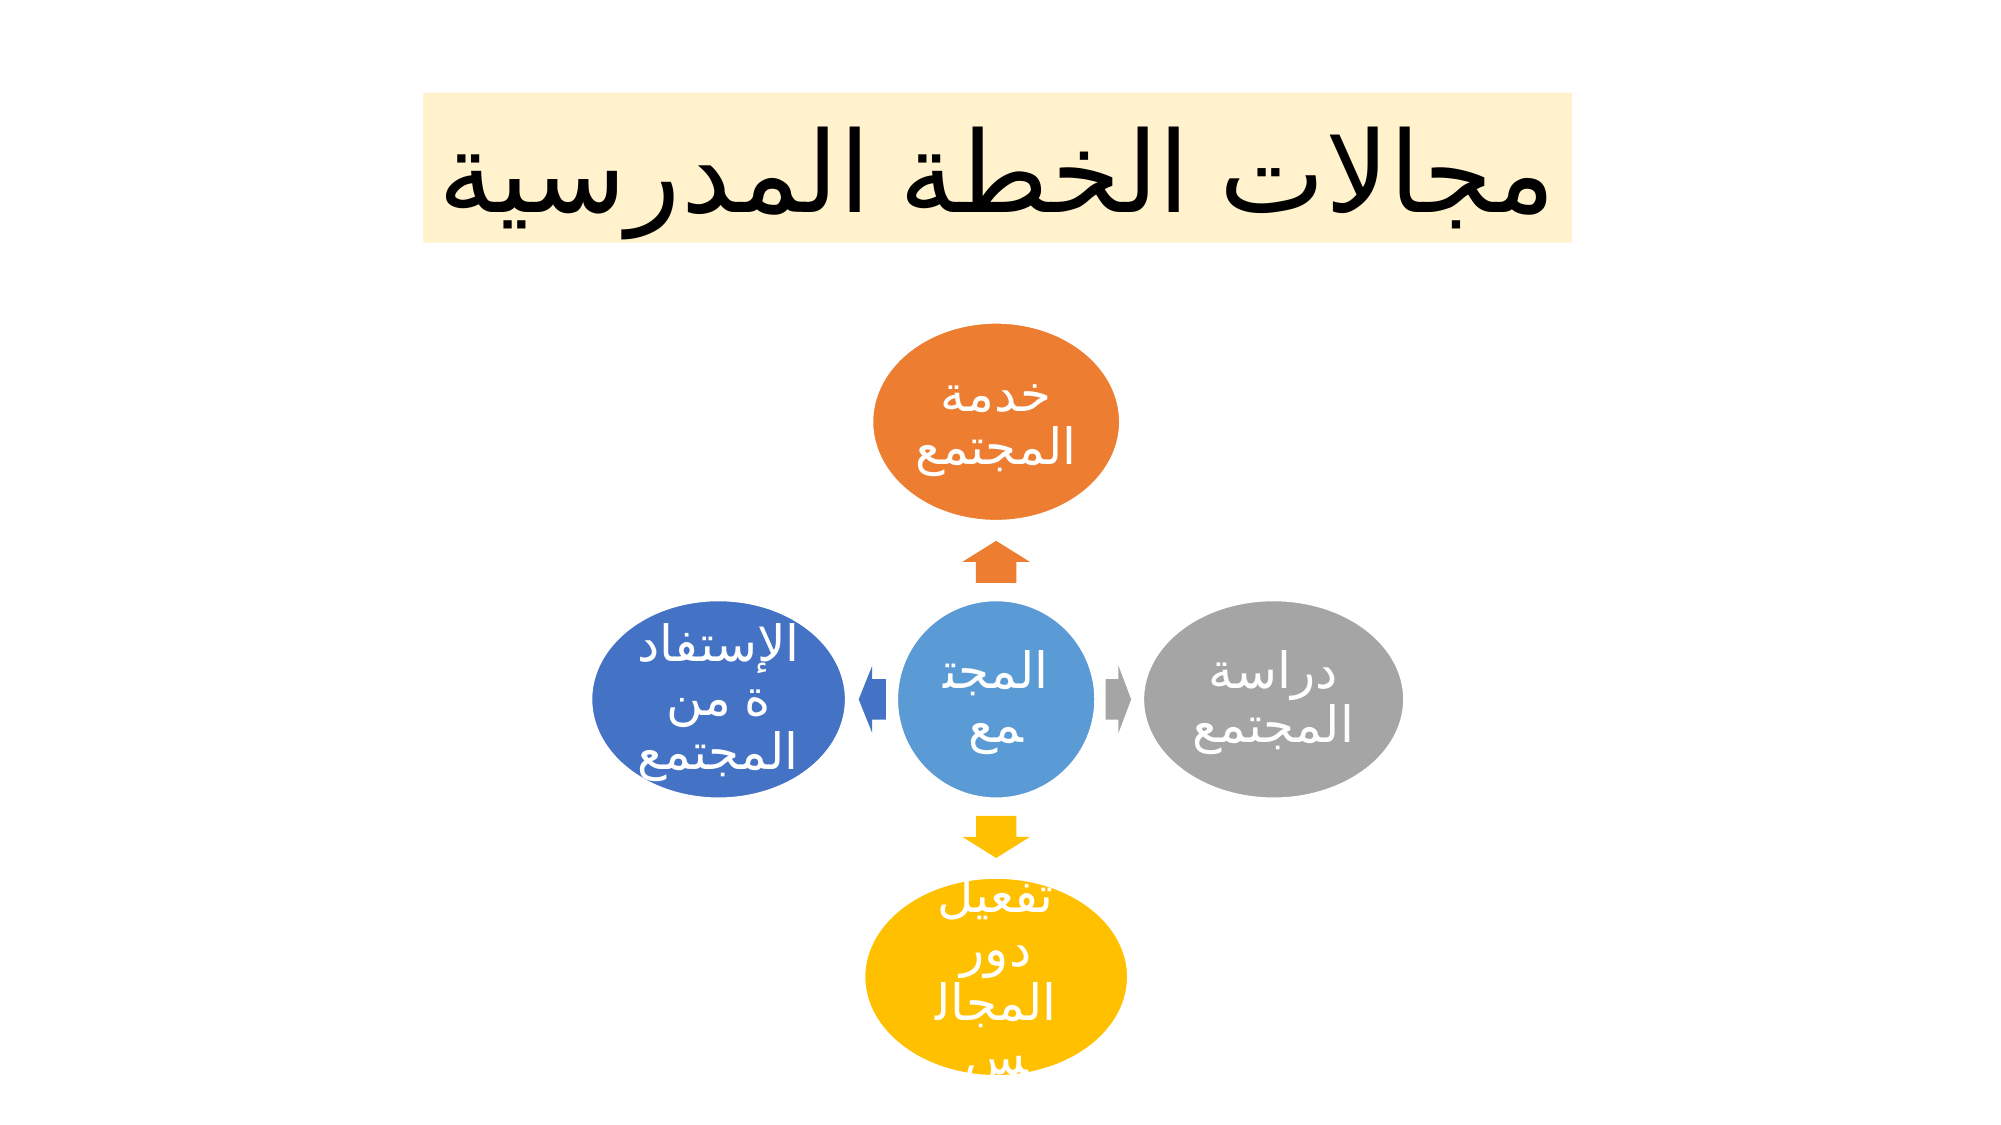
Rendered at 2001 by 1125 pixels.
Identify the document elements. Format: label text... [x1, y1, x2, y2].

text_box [275, 322, 1721, 1077]
text_box مجالات الخطة المدرسية [423, 92, 1572, 243]
